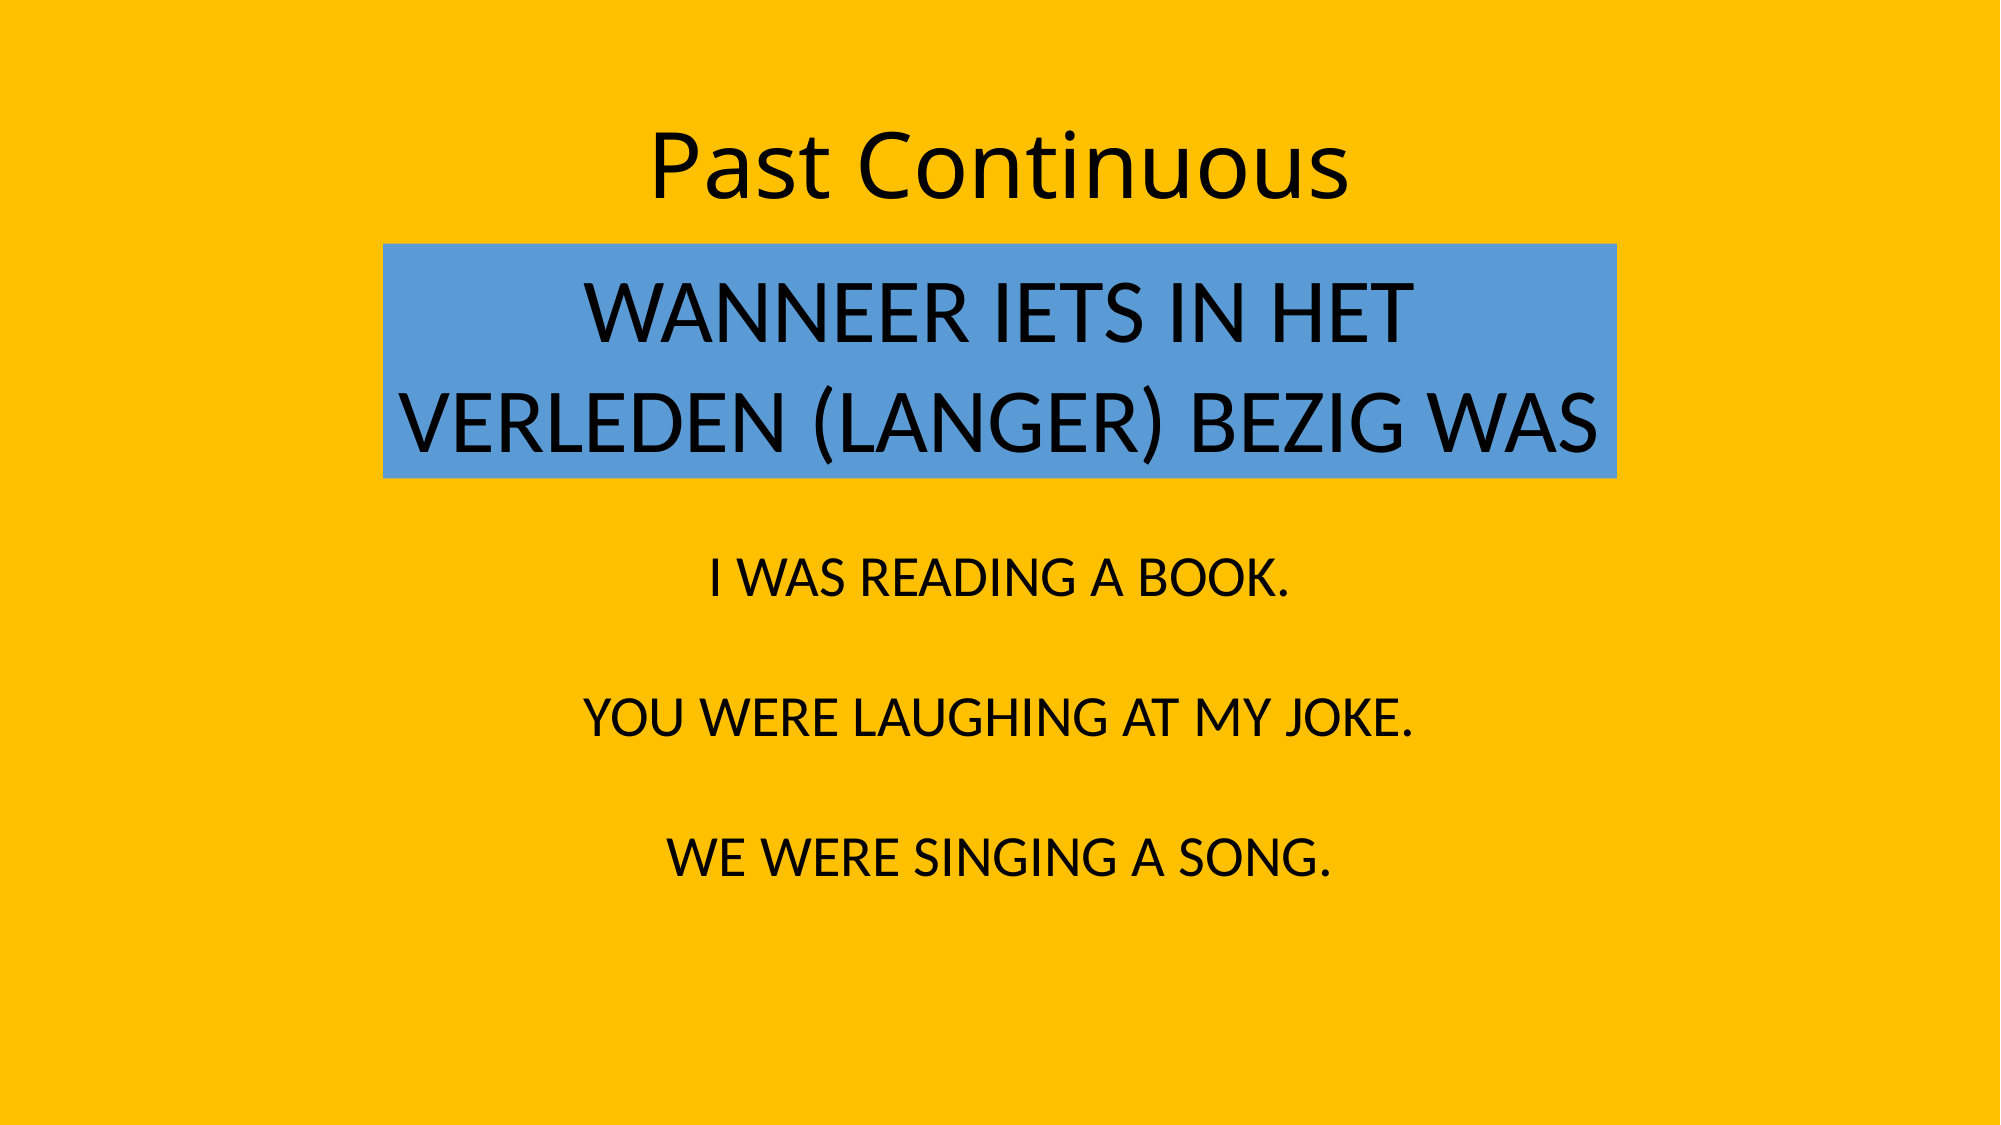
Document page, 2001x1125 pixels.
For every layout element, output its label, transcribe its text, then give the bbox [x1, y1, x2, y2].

title Past Continuous [137, 59, 1863, 278]
text_box WANNEER IETS IN HET VERLEDEN (LANGER) BEZIG WAS [383, 243, 1617, 479]
text_box I WAS READING A BOOK. YOU WERE LAUGHING AT MY JOKE. WE WERE SINGING A SONG. [383, 530, 1617, 896]
